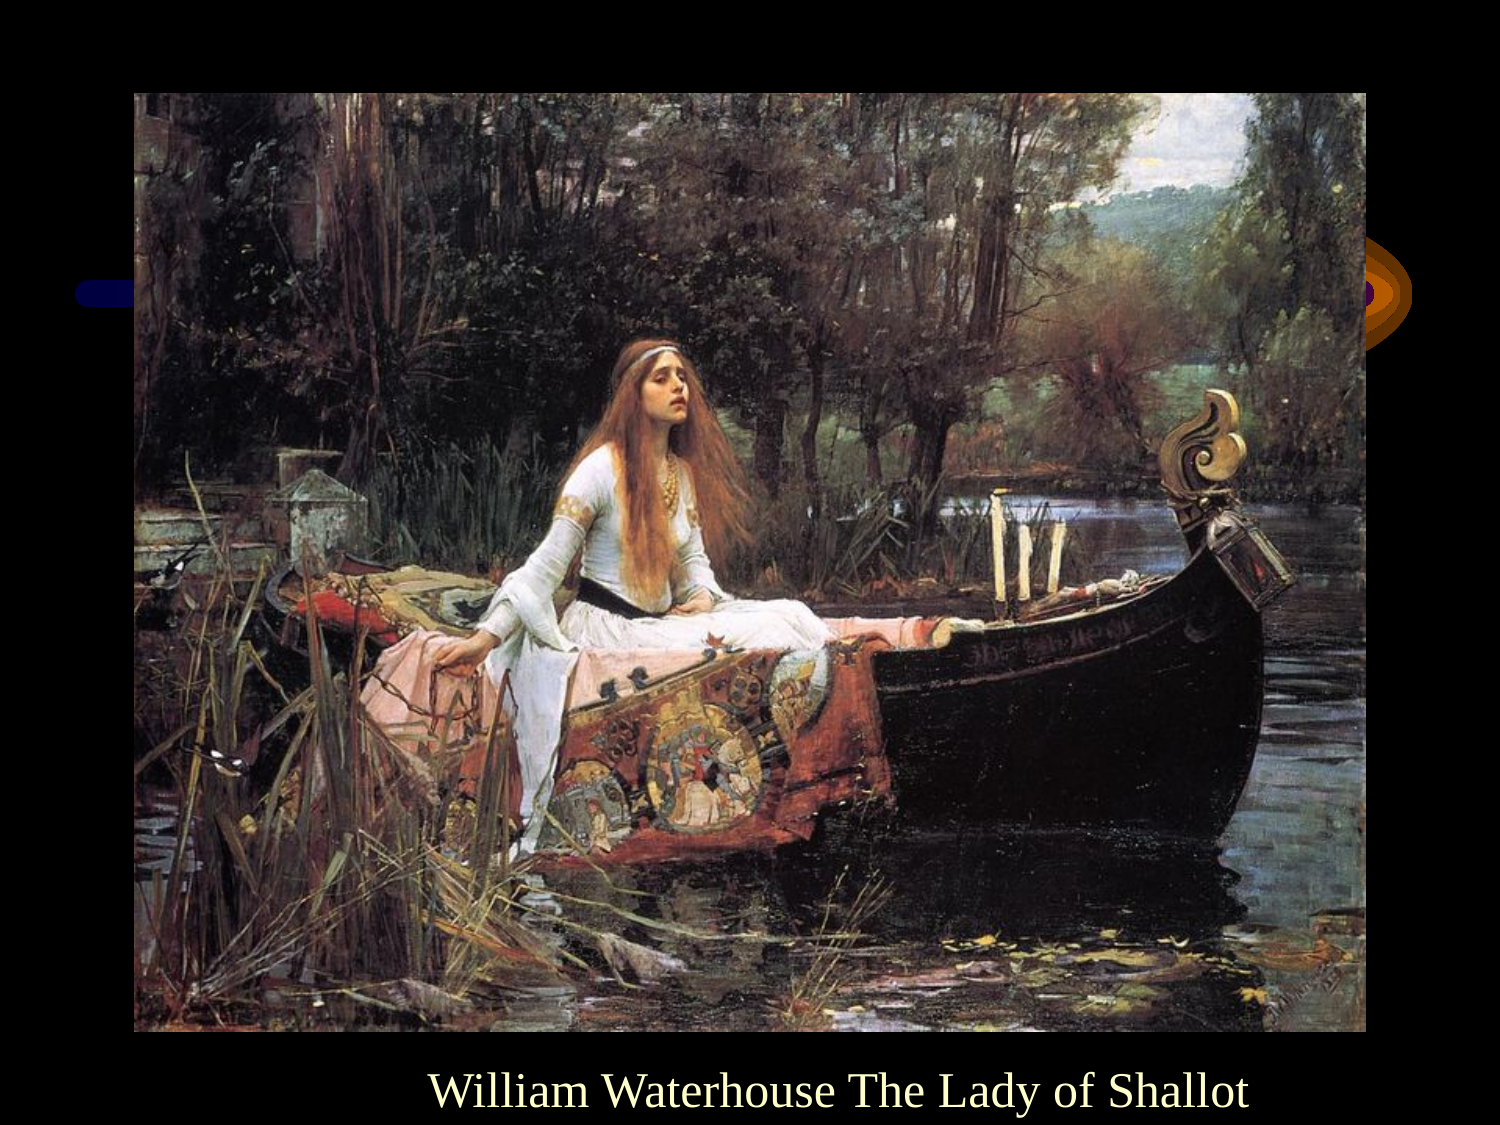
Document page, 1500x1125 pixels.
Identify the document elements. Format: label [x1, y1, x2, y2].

text_box [134, 93, 1401, 1125]
